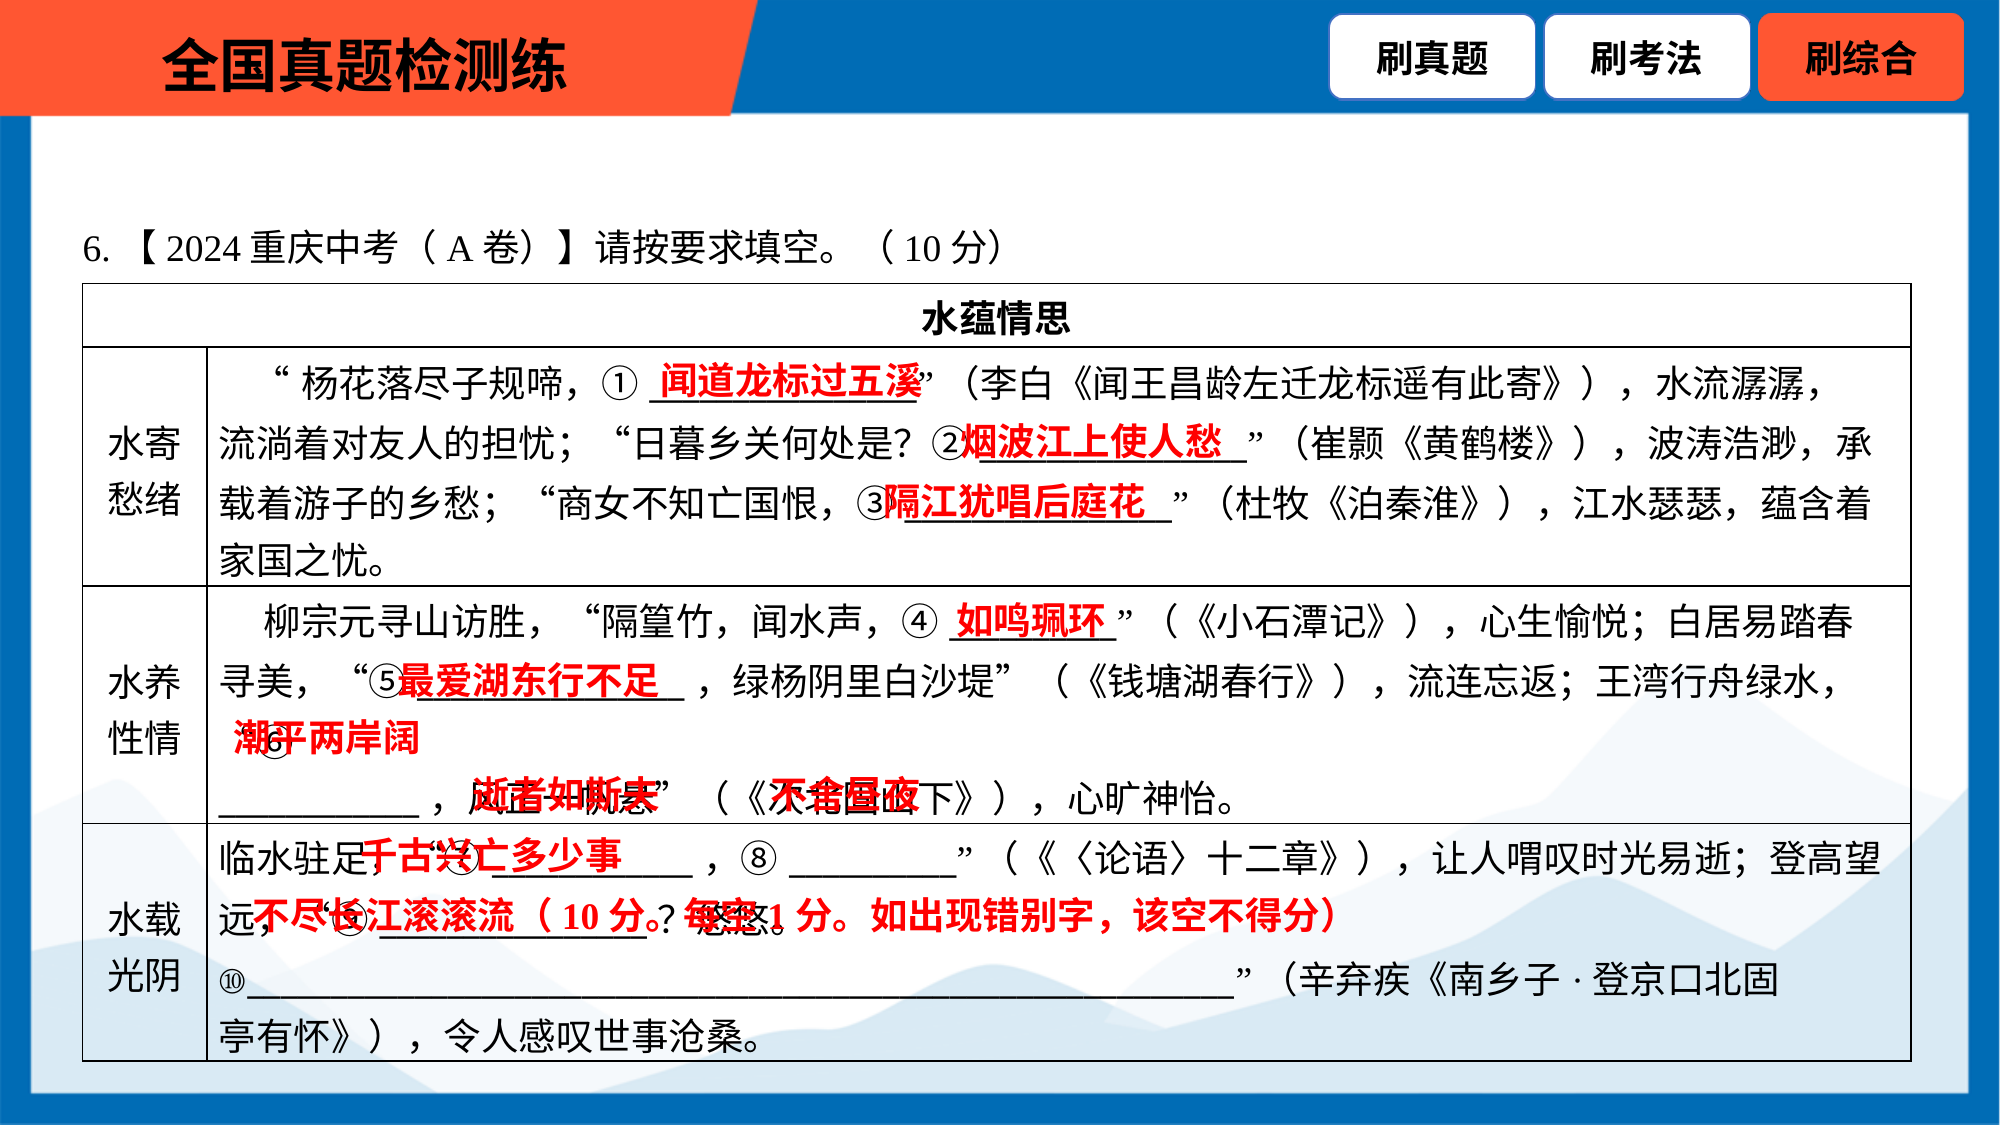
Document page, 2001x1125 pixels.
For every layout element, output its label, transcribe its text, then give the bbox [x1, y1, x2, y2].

table_cell 水养 性情 [83, 587, 206, 823]
table_header 水蕴情思 [83, 284, 1910, 346]
table_cell 柳宗元寻山访胜，“隔篁竹，闻水声，④__________”（《小石潭记》），心生愉悦；白居易踏春 寻美，“⑤________________，绿杨阴里白沙堤”（《钱塘湖春行》），流连忘返；王湾行舟绿水，“⑥ ____________，风正一帆悬”（《次北固山下》），心旷神怡。 [208, 587, 1910, 823]
table_cell 临水驻足，“⑦____________，⑧__________”（《〈论语〉十二章》），让人喟叹时光易逝；登高望 远，“⑨________________？悠悠。 ⑩___________________________________________________________”（辛弃疾《南乡子·登京口北固 亭有怀》），令人感叹世事沧桑。 [208, 824, 1910, 1060]
table_cell 水寄 愁绪 [83, 348, 206, 585]
text_box 逝者如斯夫 [459, 759, 675, 812]
text_box 闻道龙标过五溪 [646, 345, 937, 398]
text_box 如鸣珮环 [942, 585, 1120, 638]
picture [0, 0, 2000, 1125]
table_cell “杨花落尽子规啼，①________________”（李白《闻王昌龄左迁龙标遥有此寄》），水流潺潺， 流淌着对友人的担忧；“日暮乡关何处是？②________________”（崔颢《黄鹤楼》），波涛浩渺，承 载着游子的乡愁；“商女不知亡国恨，③________________”（杜牧《泊秦淮》），江水瑟瑟，蕴含着 家国之忧。 [208, 348, 1910, 585]
table_cell 水载 光阴 [83, 824, 206, 1060]
text_box 6.【2024重庆中考（A卷）】请按要求填空。（10分） [82, 204, 1917, 263]
text_box 烟波江上使人愁 [946, 406, 1237, 458]
text_box 不尽长江滚滚流（10分。每空1分。如出现错别字，该空不得分） [257, 880, 1354, 933]
text_box 最爱湖东行不足 [384, 646, 675, 698]
text_box 不舍昼夜 [757, 759, 935, 812]
text_box 潮平两岸阔 [219, 702, 435, 755]
text_box 隔江犹唱后庭花 [869, 466, 1160, 519]
text_box 千古兴亡多少事 [346, 820, 637, 873]
